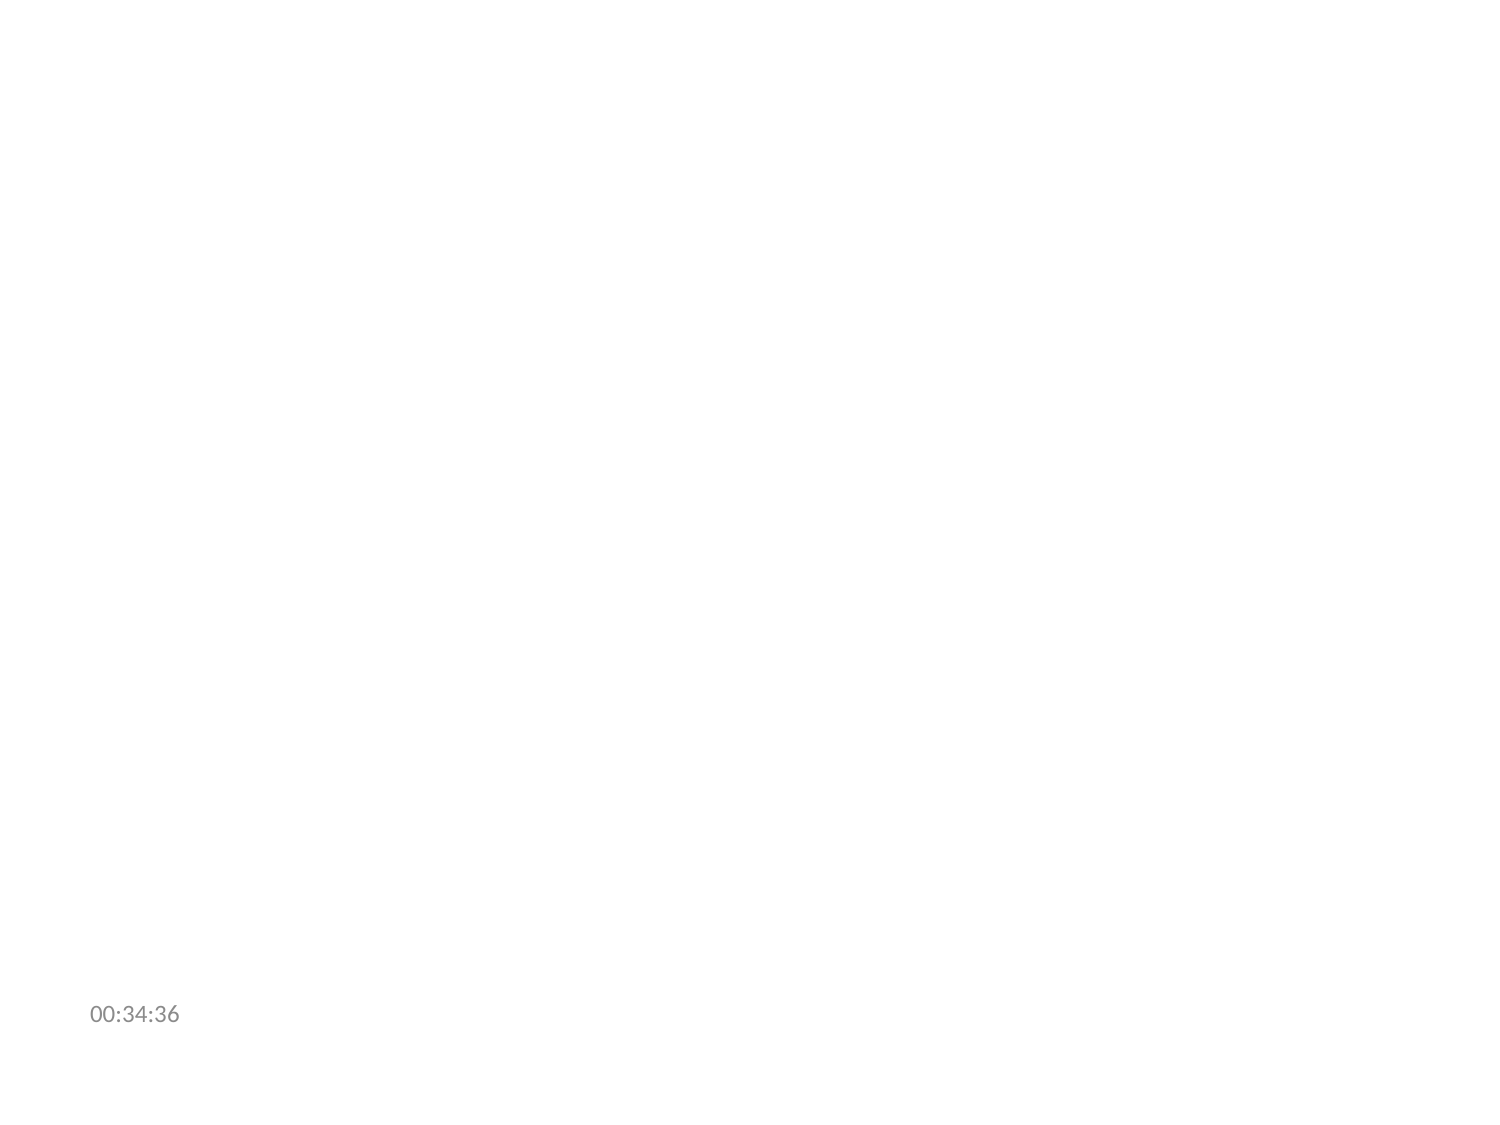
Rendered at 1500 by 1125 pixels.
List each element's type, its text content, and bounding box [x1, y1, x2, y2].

text_box 15:35:09 [75, 982, 425, 1043]
